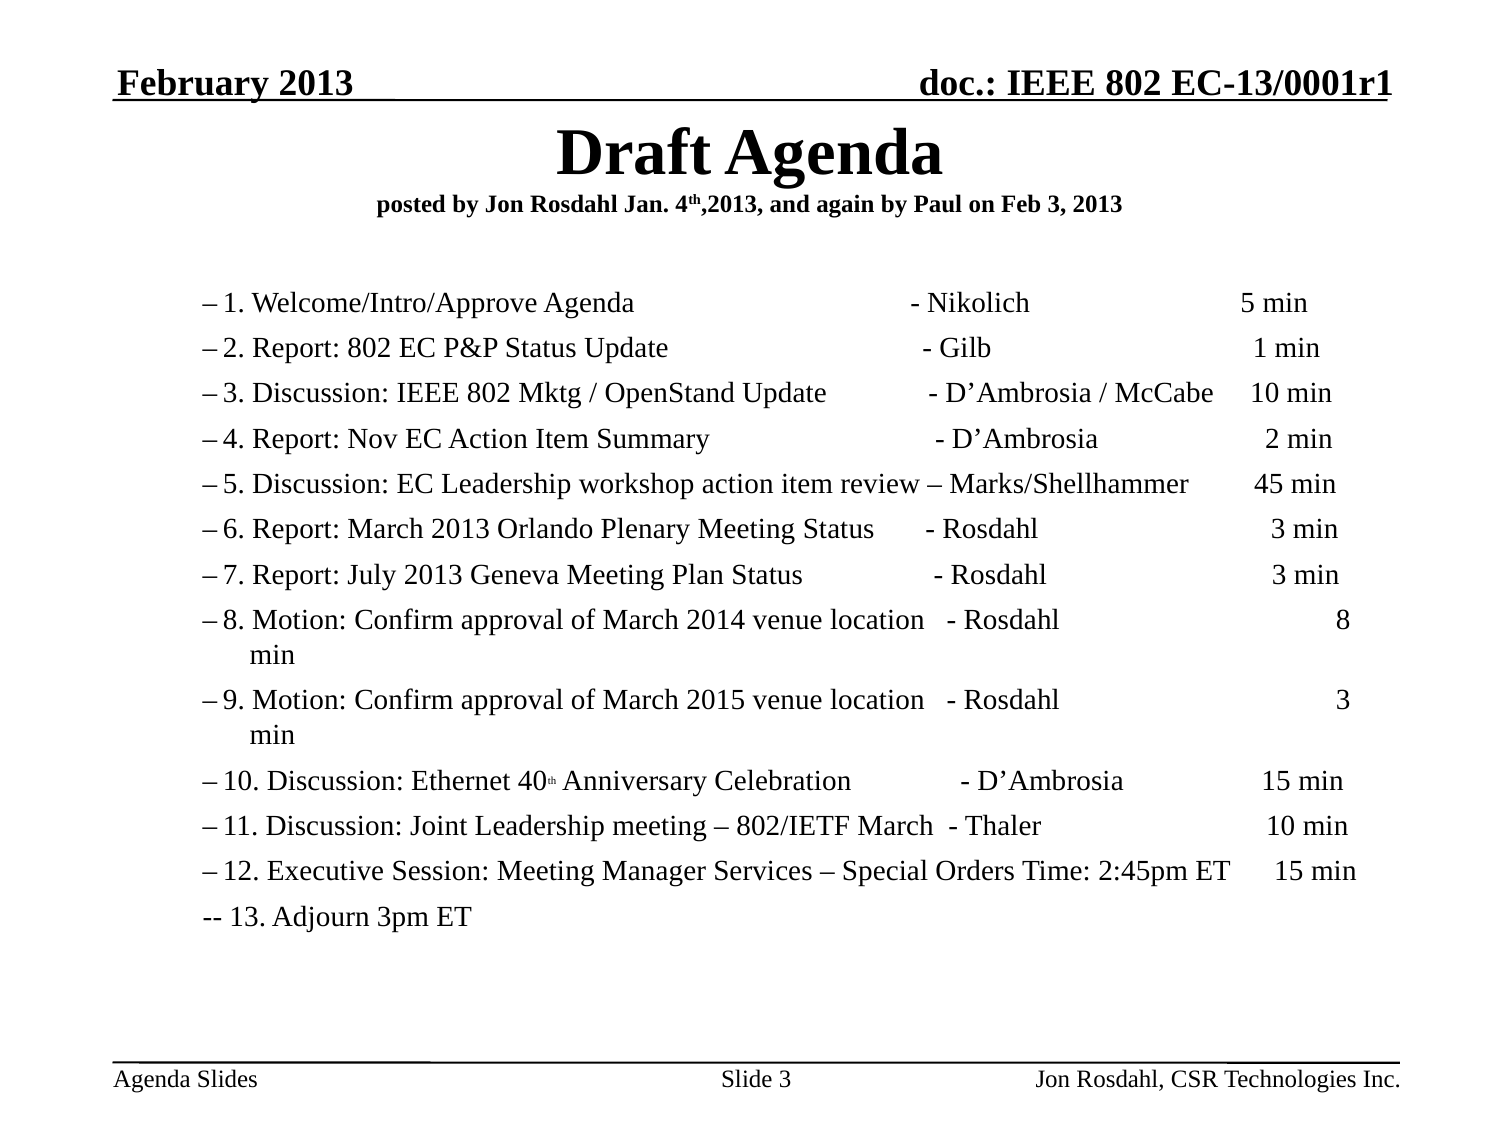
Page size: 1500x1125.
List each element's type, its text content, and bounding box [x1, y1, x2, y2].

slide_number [116, 58, 507, 104]
footer Jon Rosdahl, CSR Technologies Inc. [1031, 1061, 1402, 1093]
title Draft Agenda posted by Jon Rosdahl Jan. 4th,2013, and again by Paul on Feb 3, 2013 [112, 111, 1388, 213]
list – 1. Welcome/Intro/Approve Agenda - Nikolich 5 min – 2. Report: 802 EC P&P Status Update - Gilb 1 min – 3. Discussion: IEEE 802 Mktg / OpenStand Update - D’Ambrosia / McCabe 10 min – 4. Report: Nov EC Action Item Summary - D’Ambrosia 2 min – 5. Discussion: EC Leadership workshop action item review – Marks/Shellhammer 45 min – 6. Report: March 2013 Orlando Plenary Meeting Status - Rosdahl 3 min – 7. Report: July 2013 Geneva Meeting Plan Status - Rosdahl 3 min – 8. Motion: Confirm approval of March 2014 venue location - Rosdahl 8 min – 9. Motion: Confirm approval of March 2015 venue location - Rosdahl 3 min – 10. Discussion: Ethernet 40th Anniversary Celebration - D’Ambrosia 15 min – 11. Discussion: Joint Leadership meeting – 802/IETF March - Thaler 10 min – 12. Executive Session: Meeting Manager Services – Special Orders Time: 2:45pm ET 15 min -- 13. Adjourn 3pm ET [112, 224, 1388, 1001]
slide_number Slide 3 [712, 1061, 800, 1123]
